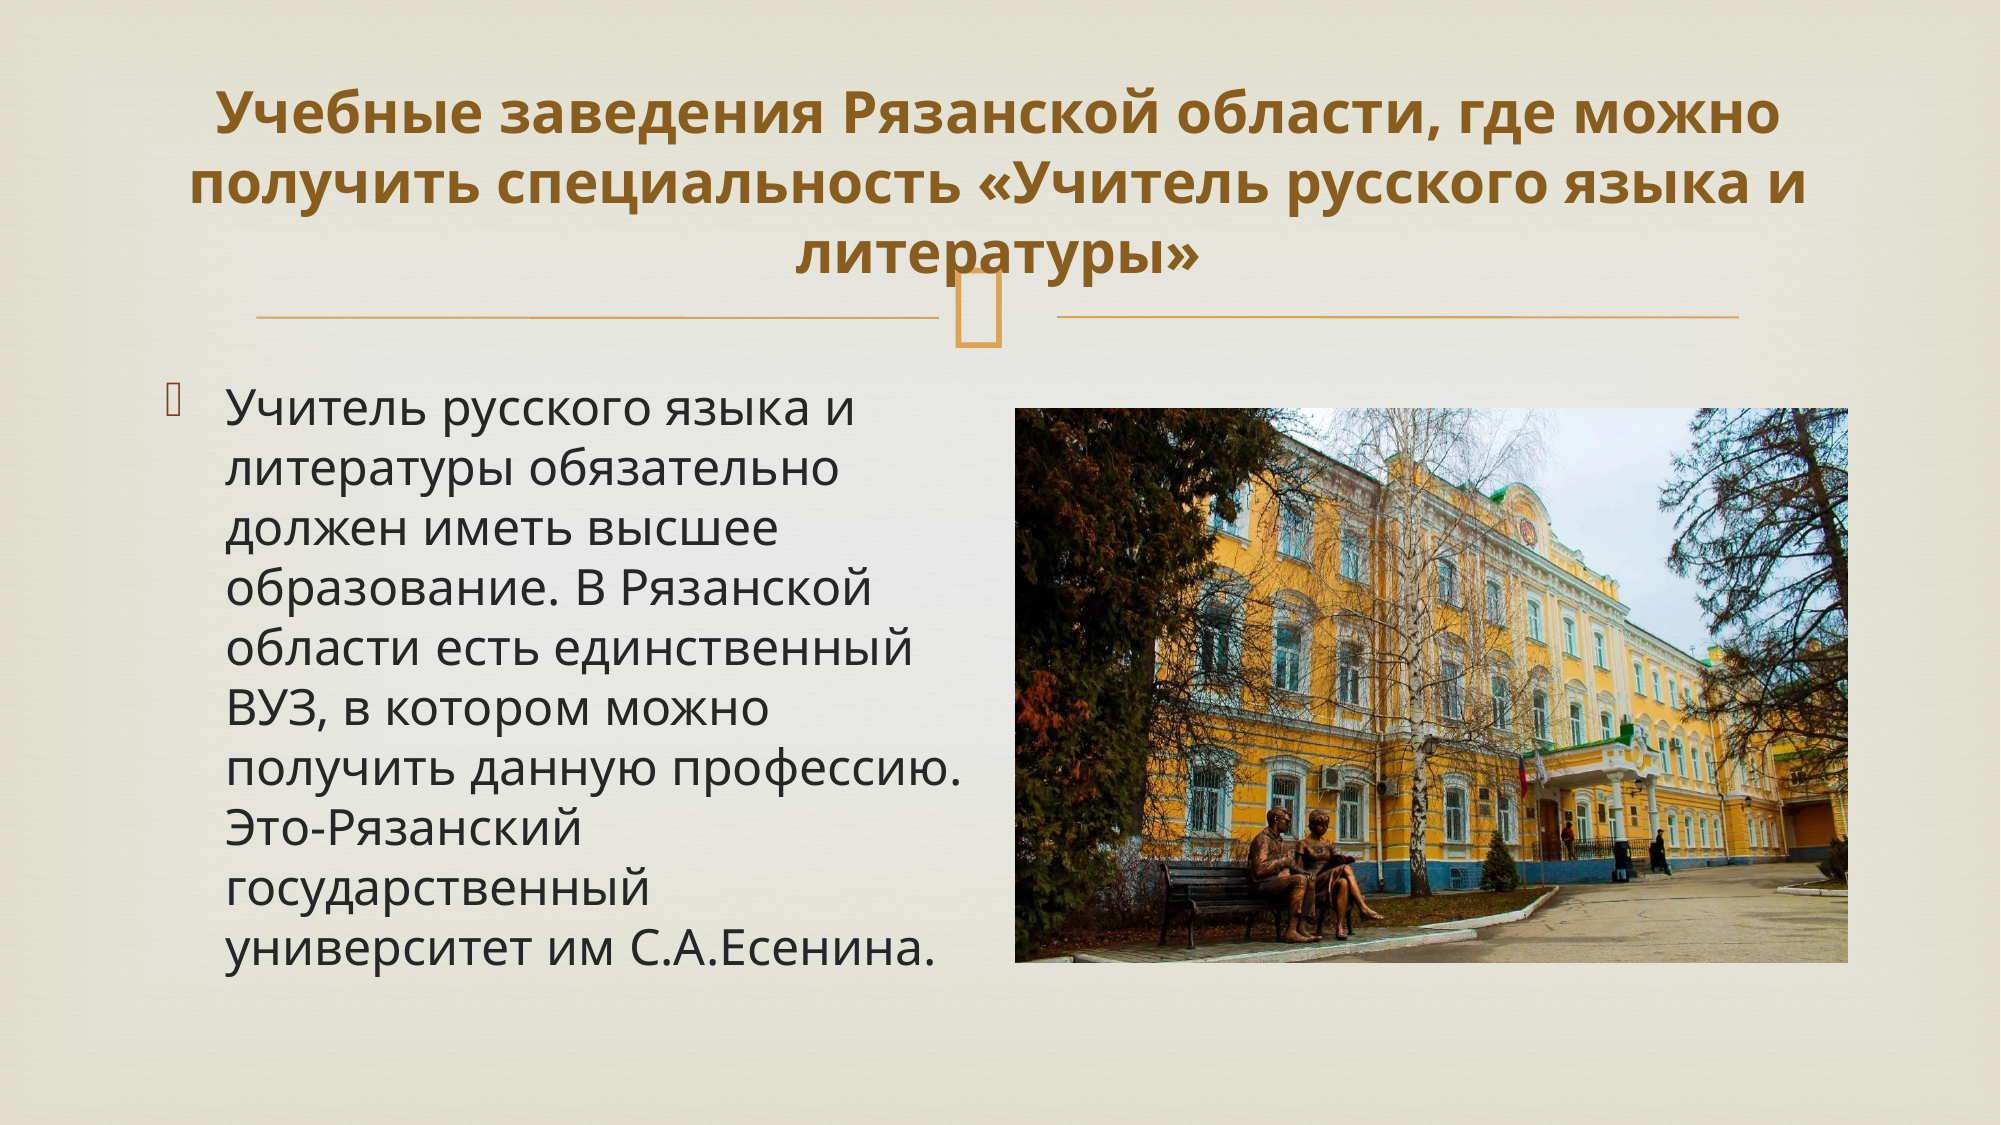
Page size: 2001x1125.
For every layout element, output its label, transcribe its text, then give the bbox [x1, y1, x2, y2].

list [1015, 407, 1849, 964]
title Учебные заведения Рязанской области, где можно получить специальность «Учитель русского языка и литературы» [150, 93, 1848, 267]
list Учитель русского языка и литературы обязательно должен иметь высшее образование. В Рязанской области есть единственный ВУЗ, в котором можно получить данную профессию. Это-Рязанский государственный университет им С.А.Есенина. [150, 367, 982, 1004]
